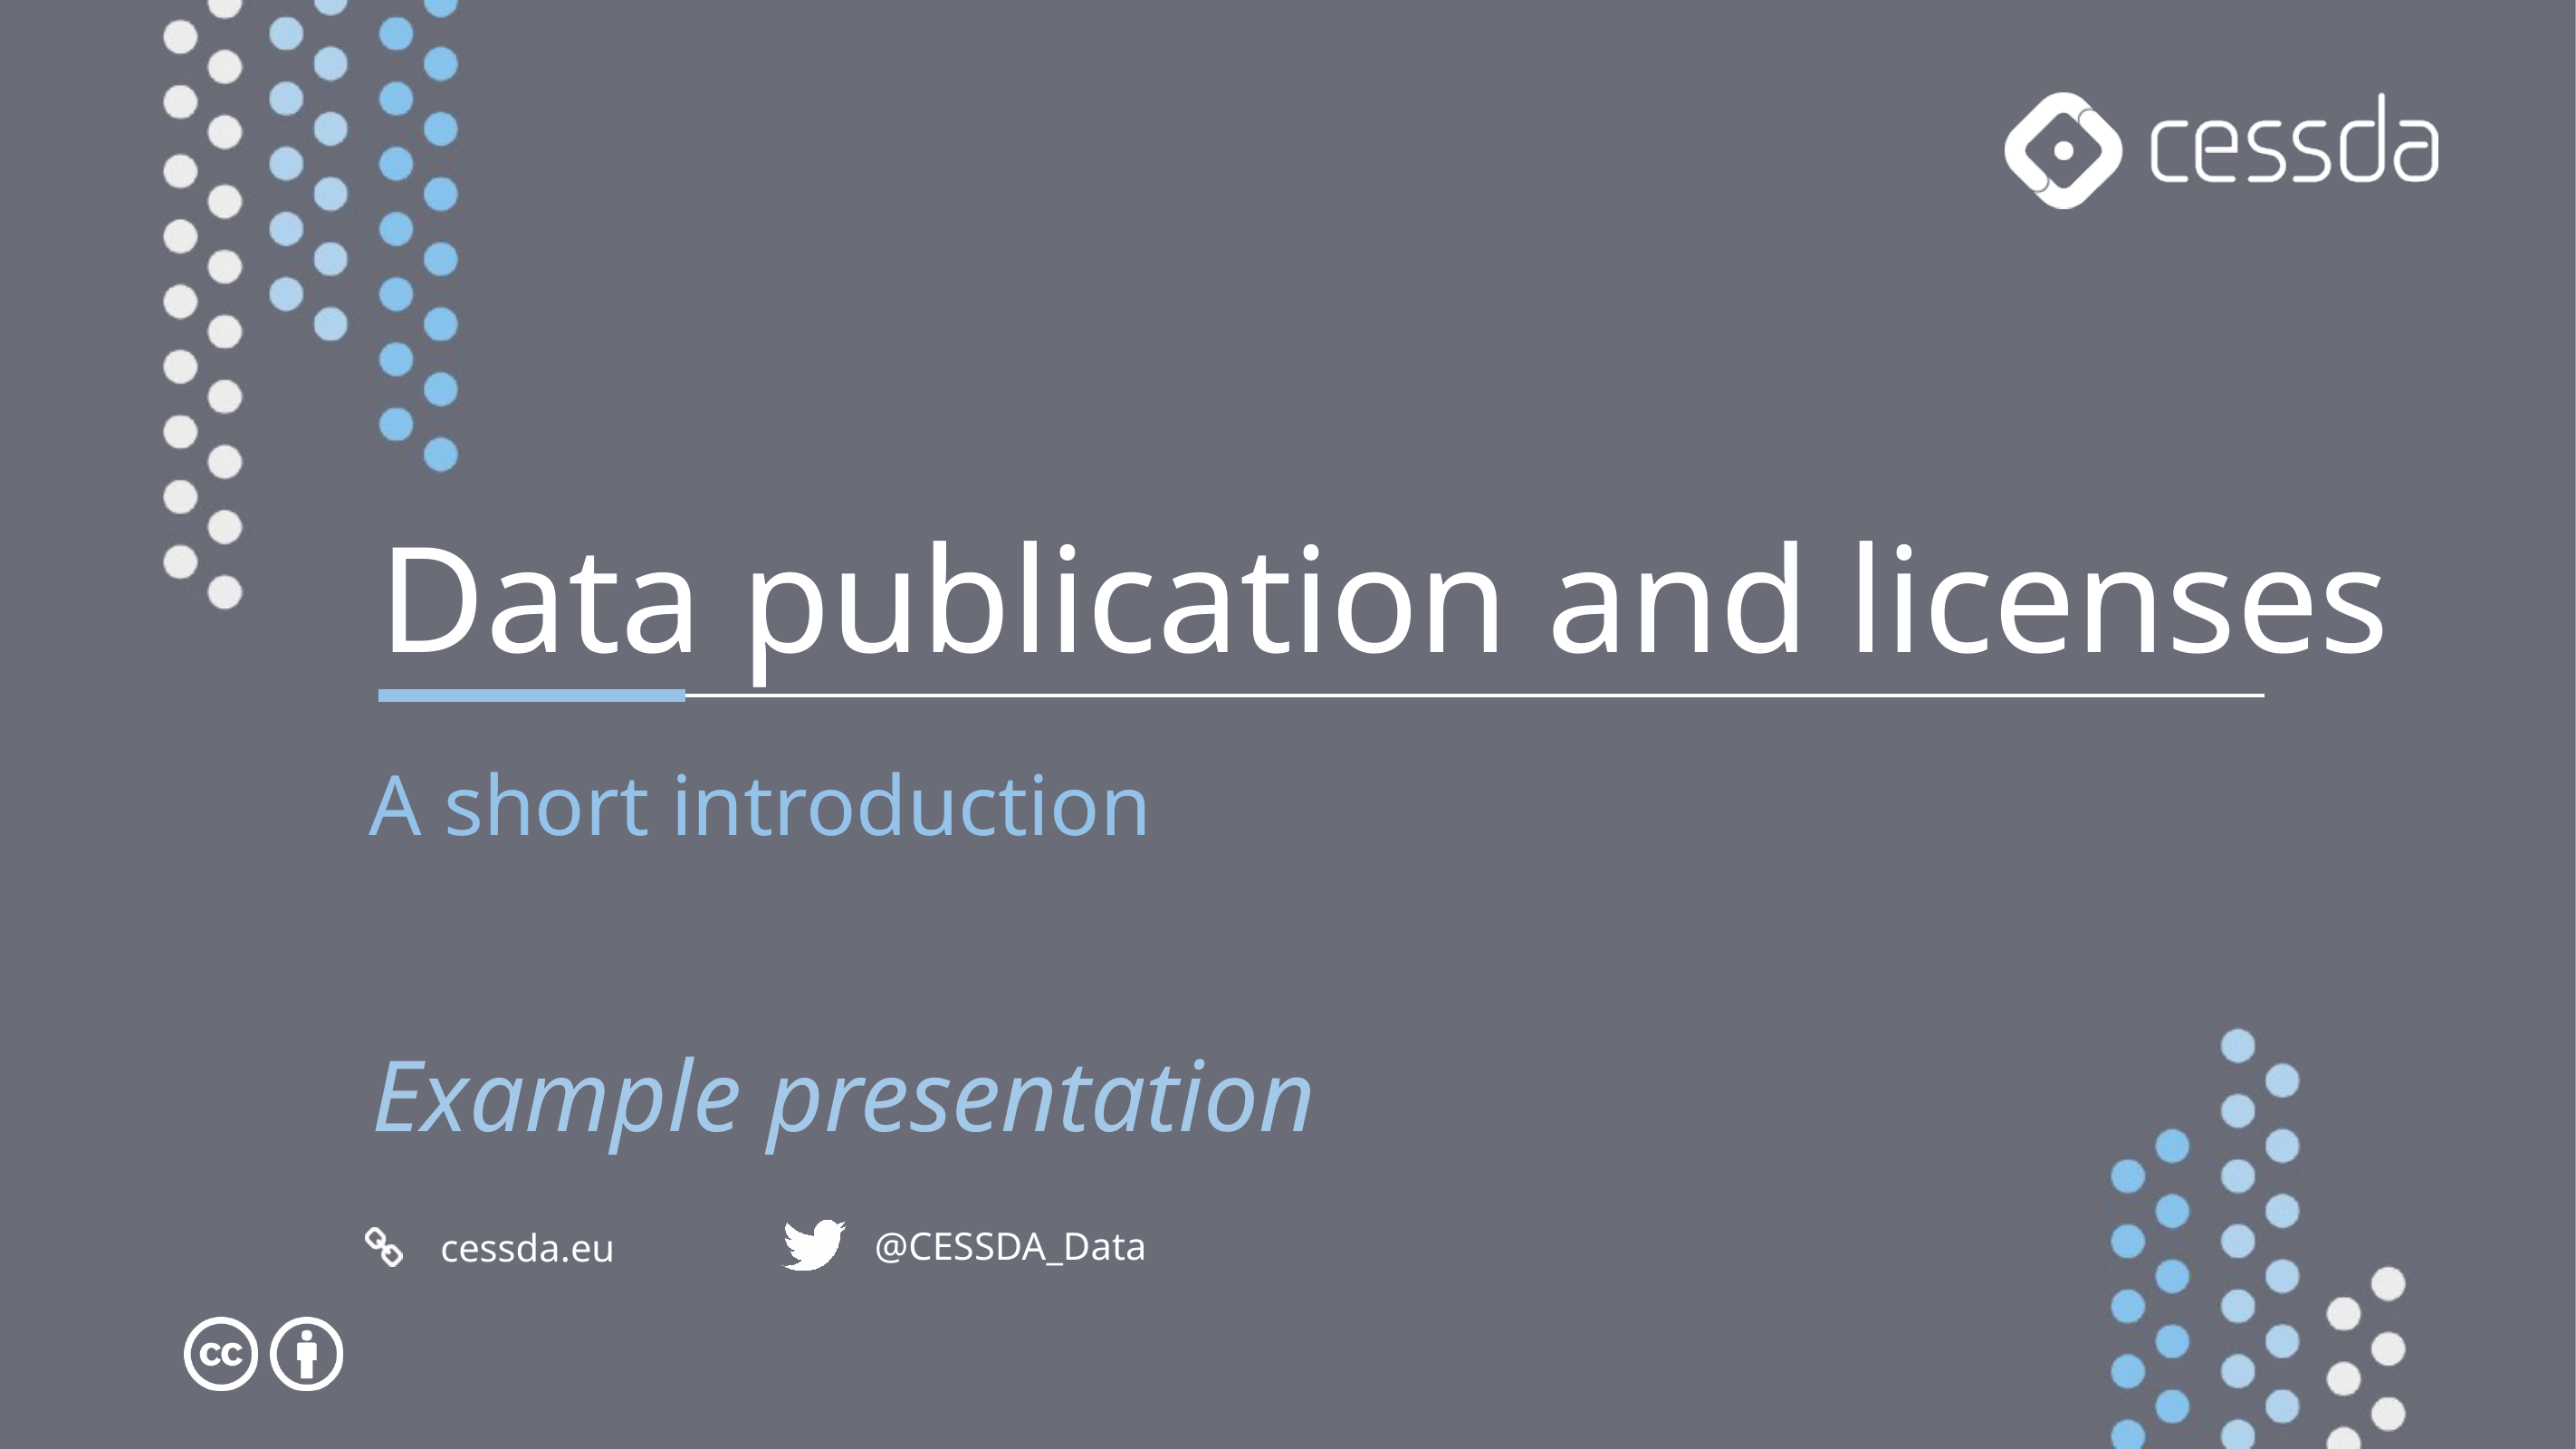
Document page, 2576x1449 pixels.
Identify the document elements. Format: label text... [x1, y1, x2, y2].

picture [0, 0, 2576, 1449]
list Data publication and licenses [365, 480, 2438, 689]
list Example presentation [358, 1026, 2118, 1199]
list A short introduction [355, 744, 2064, 866]
